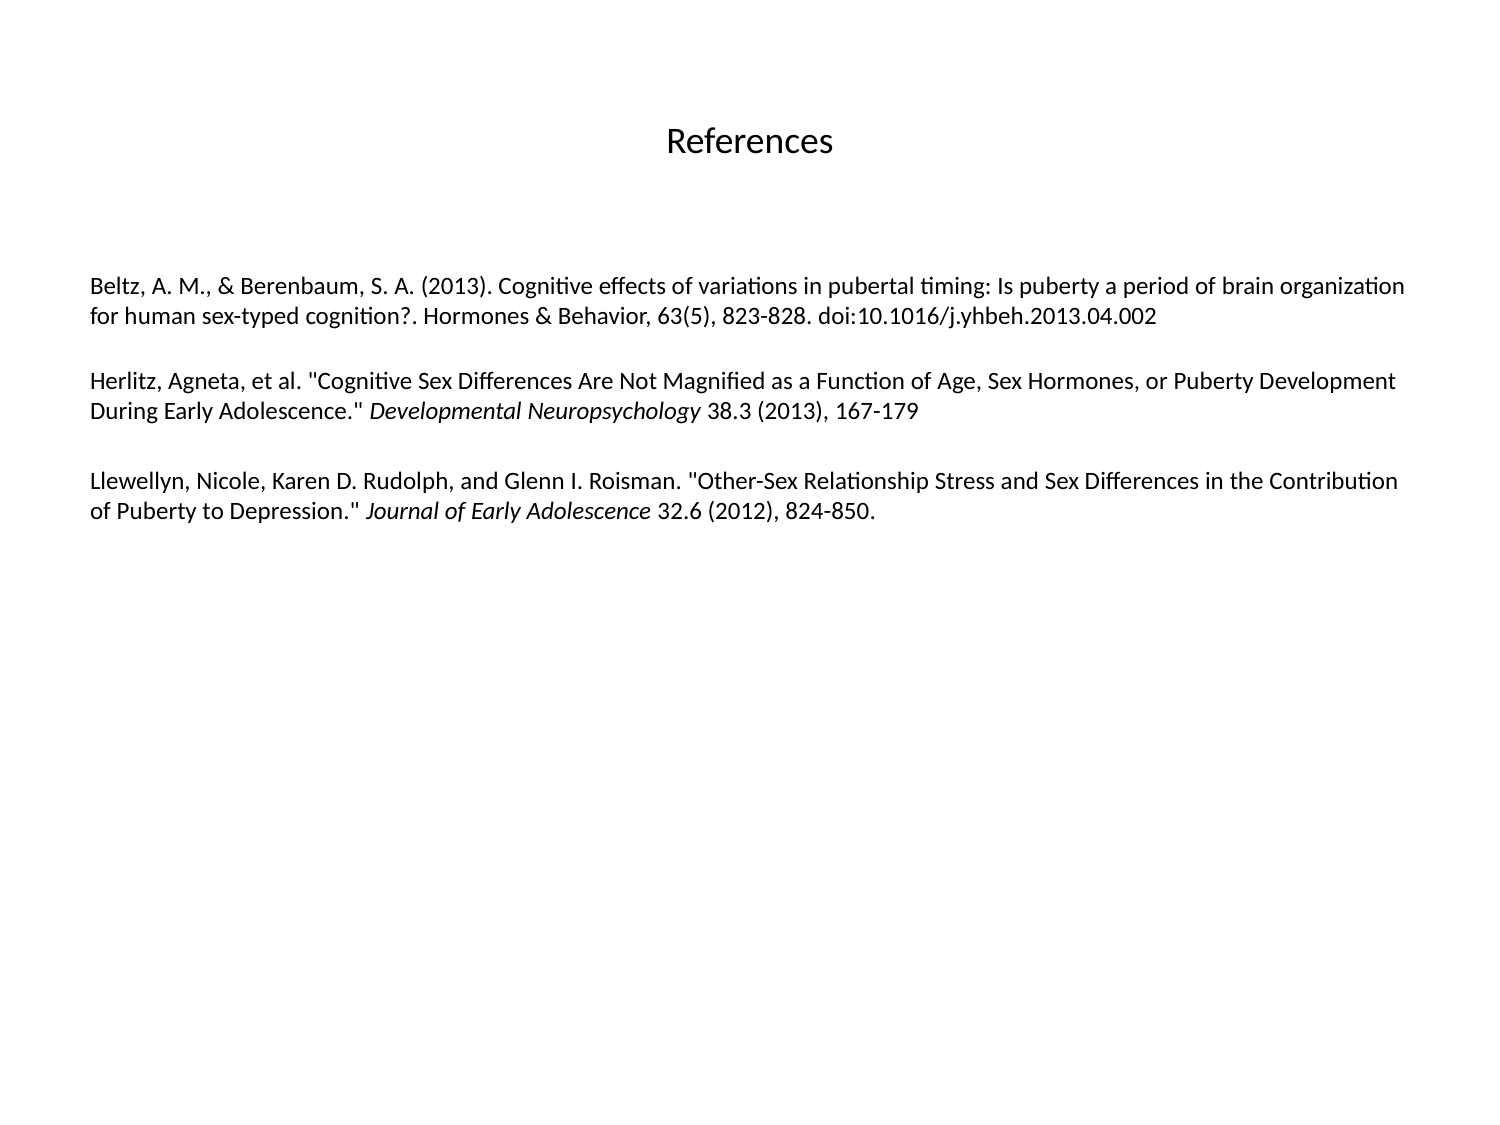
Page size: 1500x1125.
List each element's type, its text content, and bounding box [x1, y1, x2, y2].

title References [75, 45, 1425, 233]
list Beltz, A. M., & Berenbaum, S. A. (2013). Cognitive effects of variations in pubertal timing: Is puberty a period of brain organization for human sex-typed cognition?. Hormones & Behavior, 63(5), 823-828. doi:10.1016/j.yhbeh.2013.04.002 Herlitz, Agneta, et al. "Cognitive Sex Differences Are Not Magnified as a Function of Age, Sex Hormones, or Puberty Development During Early Adolescence." Developmental Neuropsychology 38.3 (2013), 167-179 Llewellyn, Nicole, Karen D. Rudolph, and Glenn I. Roisman. "Other-Sex Relationship Stress and Sex Differences in the Contribution of Puberty to Depression." Journal of Early Adolescence 32.6 (2012), 824-850. [75, 262, 1425, 1005]
